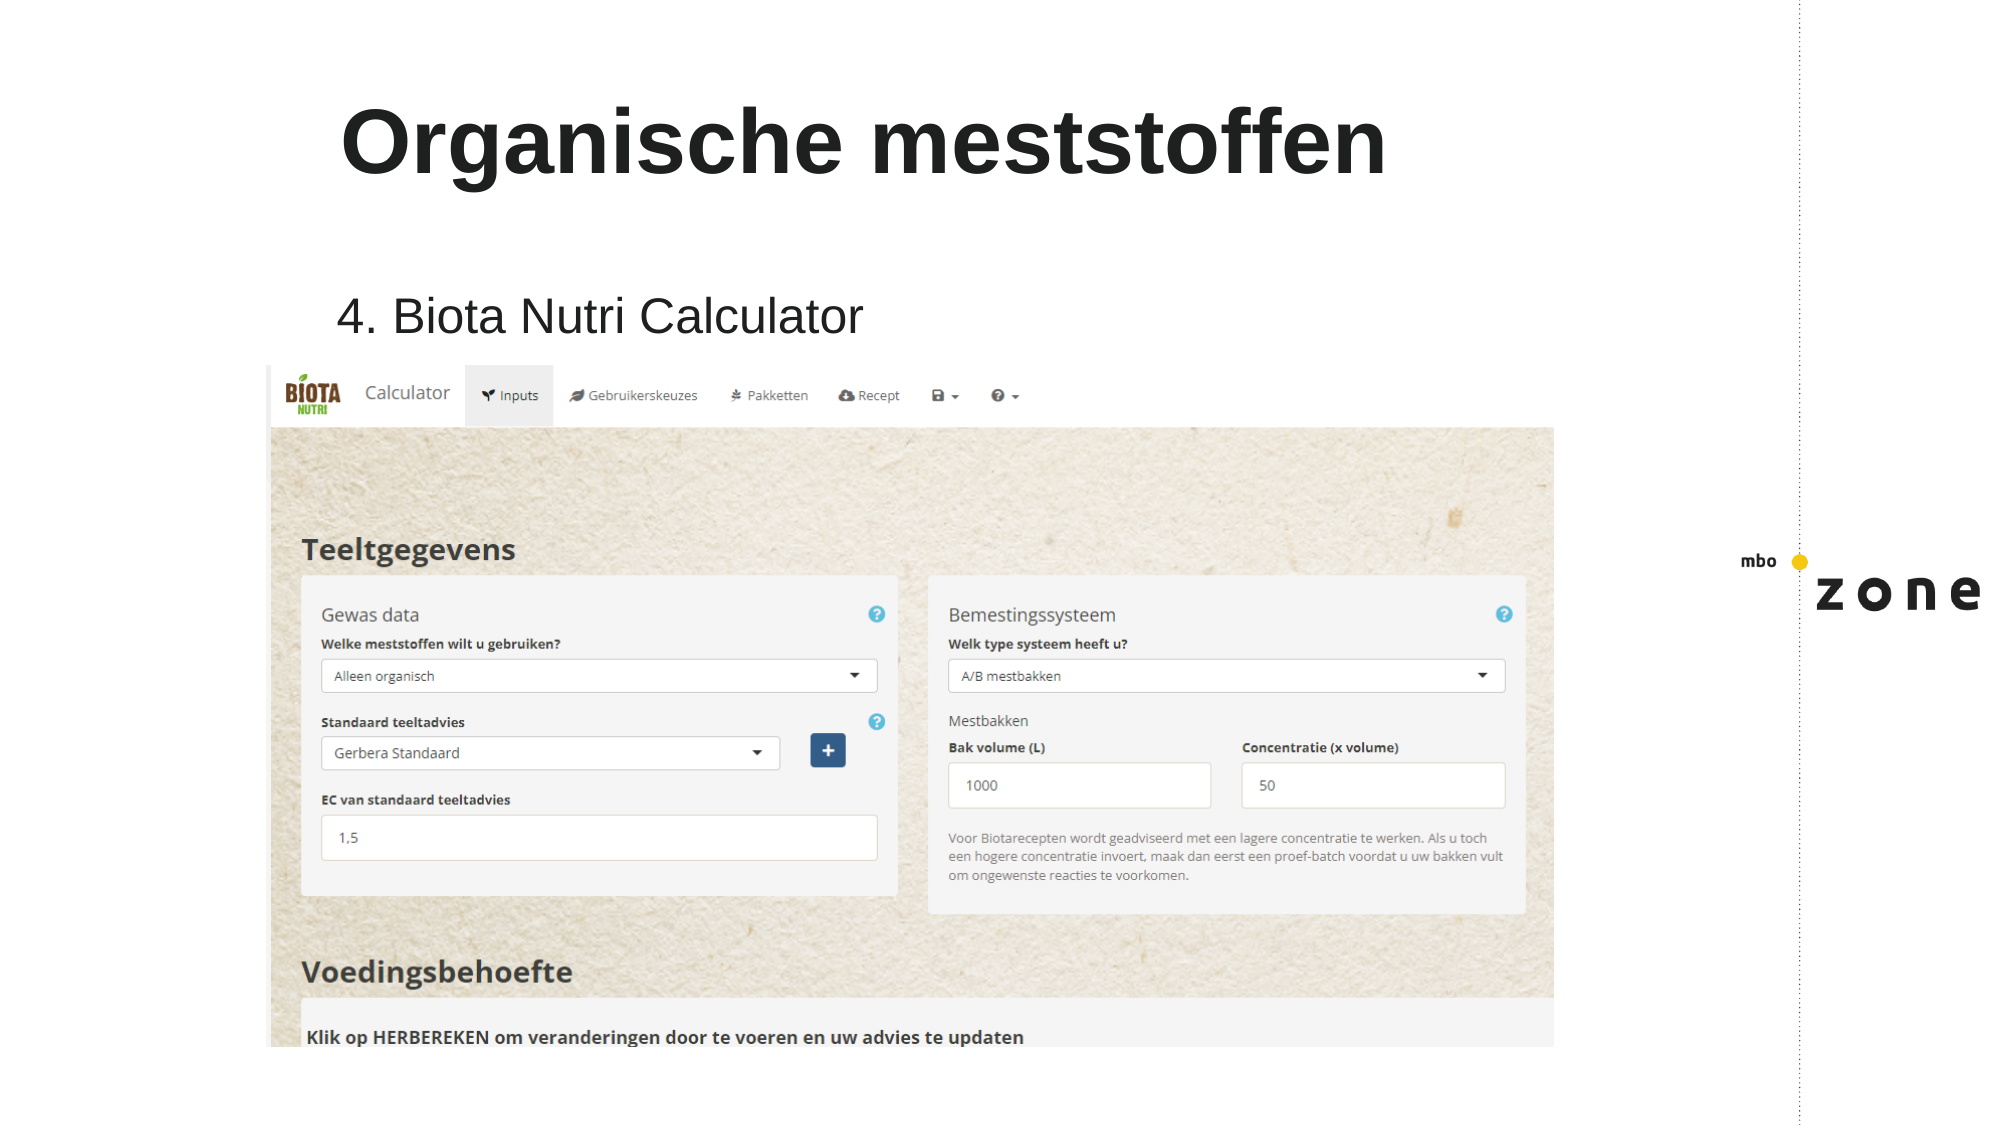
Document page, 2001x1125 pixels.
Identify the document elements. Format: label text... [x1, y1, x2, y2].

title Organische meststoffen [124, 94, 1607, 272]
list 4. Biota Nutri Calculator [336, 283, 1607, 998]
picture [1596, 0, 2001, 1125]
picture [265, 365, 1554, 1047]
